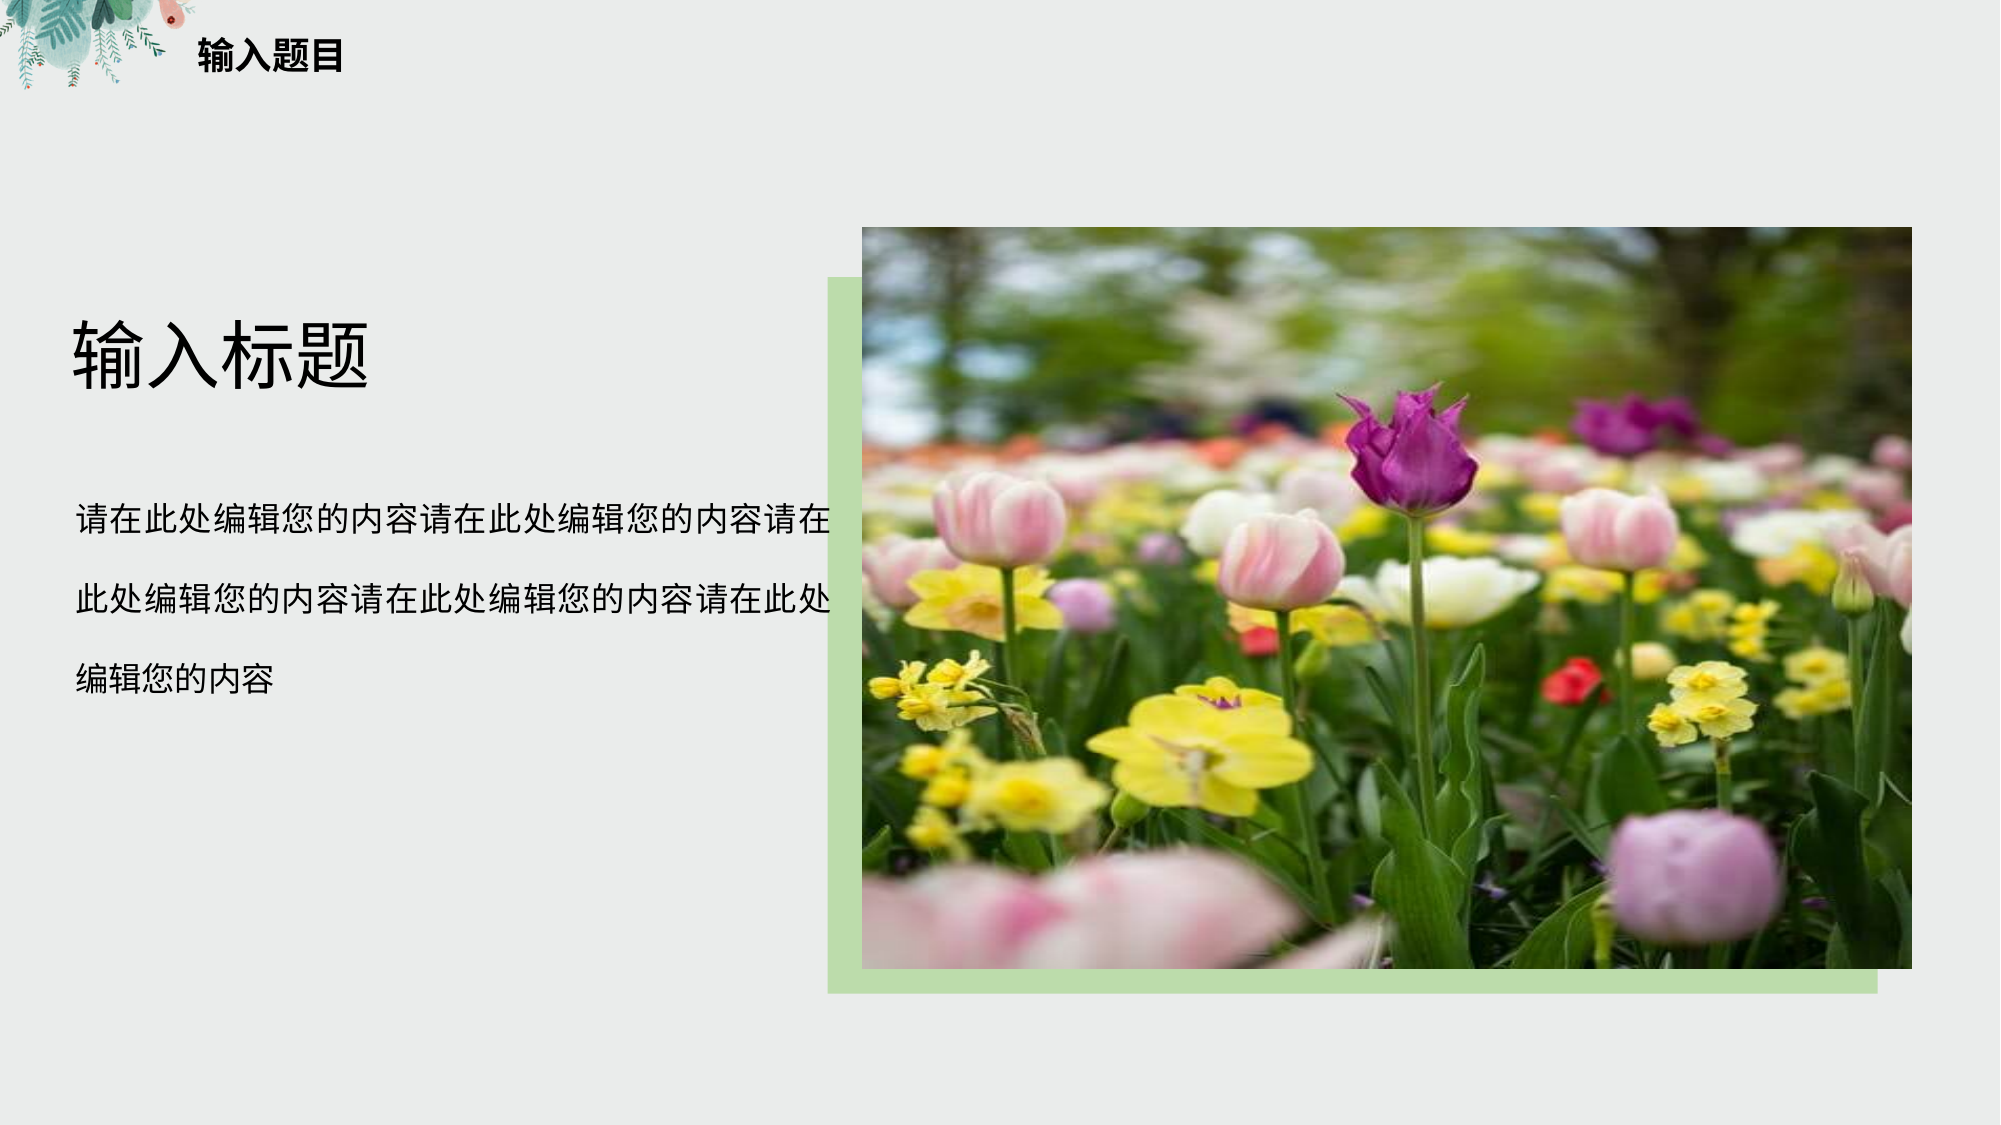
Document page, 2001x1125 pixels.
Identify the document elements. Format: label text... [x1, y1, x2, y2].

text_box 输入题目 [220, 24, 363, 84]
picture [862, 227, 1912, 969]
picture [0, 0, 220, 115]
text_box [827, 276, 1879, 995]
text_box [55, 301, 848, 777]
